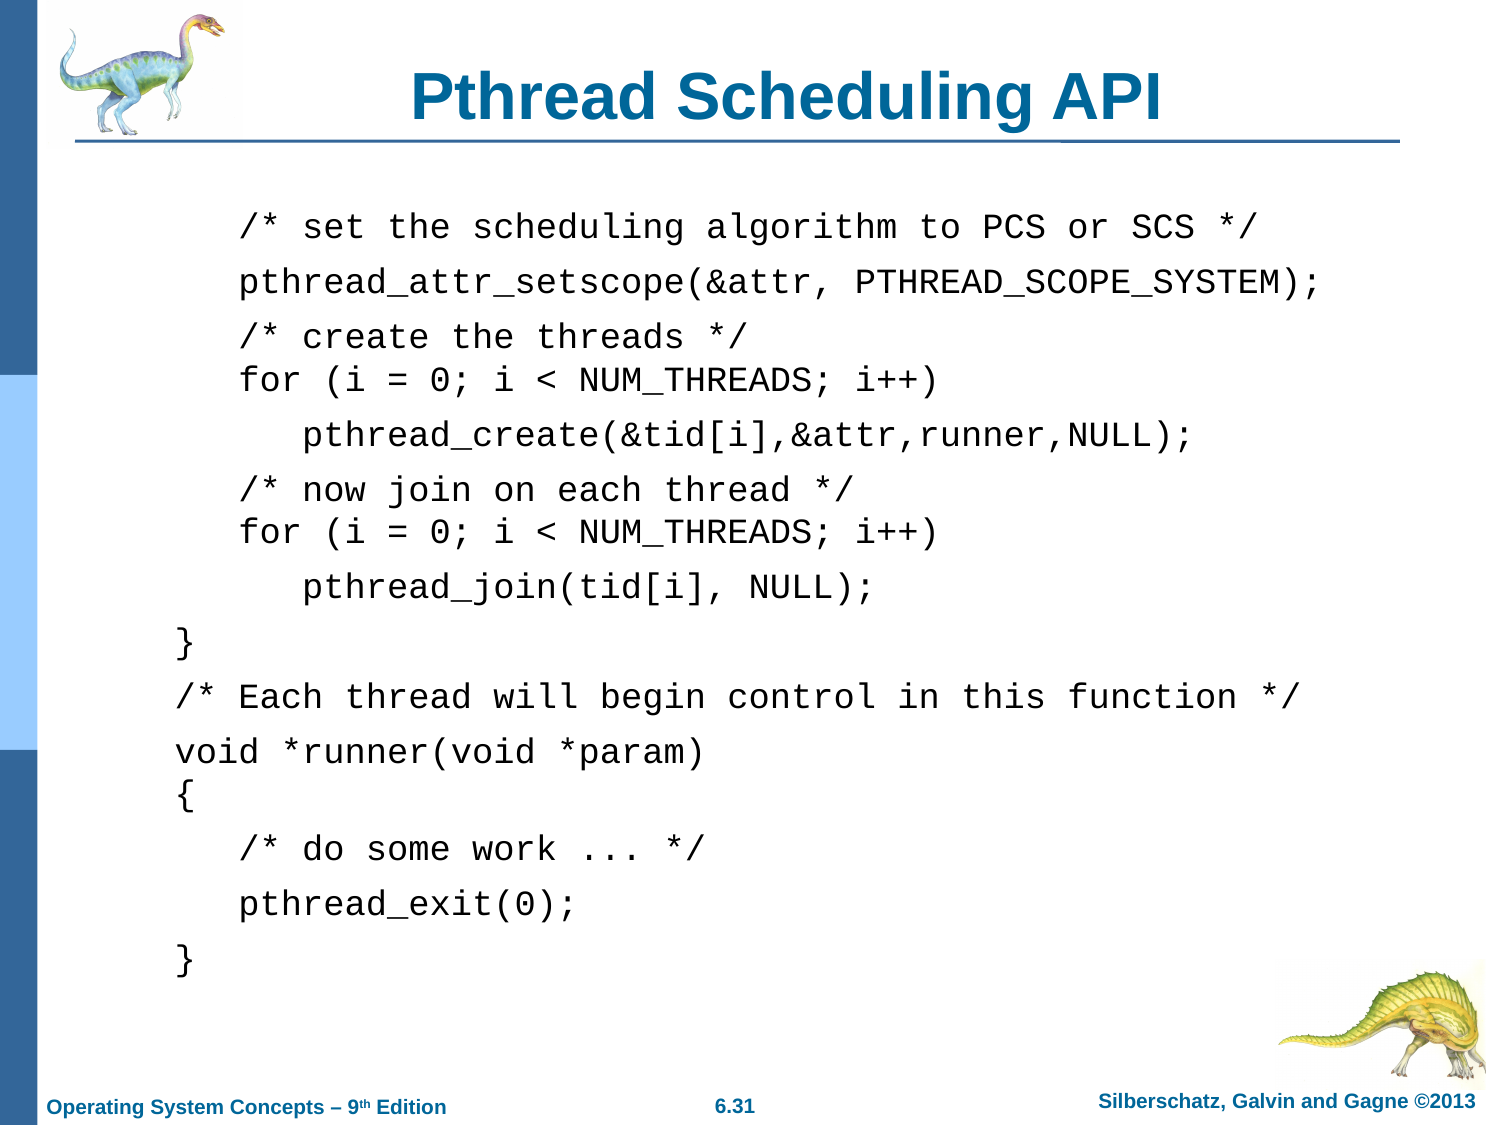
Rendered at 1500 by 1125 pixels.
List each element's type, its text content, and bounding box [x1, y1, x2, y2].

list /* set the scheduling algorithm to PCS or SCS */ pthread_attr_setscope(&attr, PTHREAD_SCOPE_SYSTEM); /* create the threads */ for (i = 0; i < NUM_THREADS; i++) pthread_create(&tid[i],&attr,runner,NULL); /* now join on each thread */ for (i = 0; i < NUM_THREADS; i++) pthread_join(tid[i], NULL); } /* Each thread will begin control in this function */ void *runner(void *param) { /* do some work ... */ pthread_exit(0); } [159, 195, 1361, 978]
title Pthread Scheduling API [148, 45, 1425, 141]
picture [1275, 959, 1486, 1090]
picture [46, 0, 243, 149]
